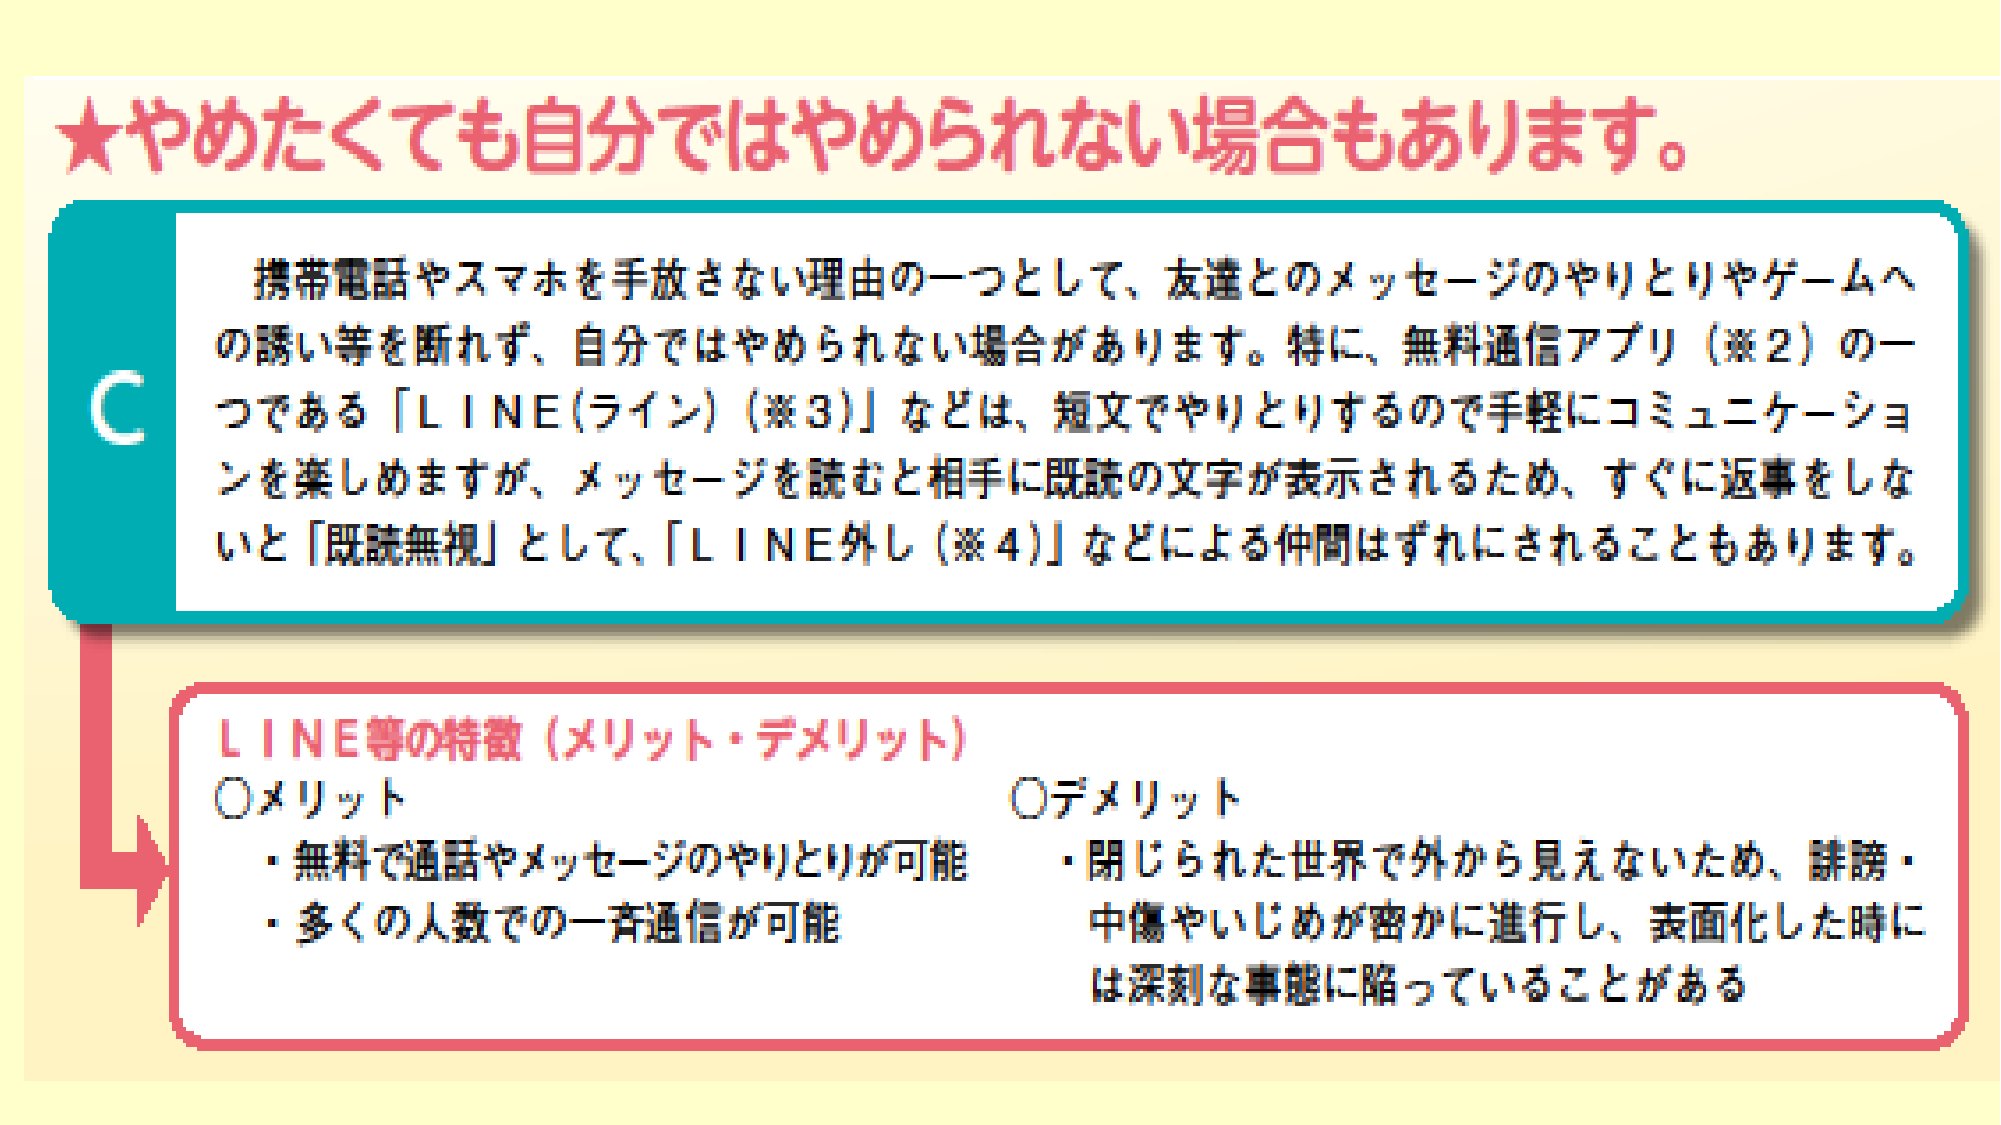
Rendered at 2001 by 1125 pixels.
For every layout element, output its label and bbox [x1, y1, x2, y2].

picture [24, 76, 2000, 1081]
